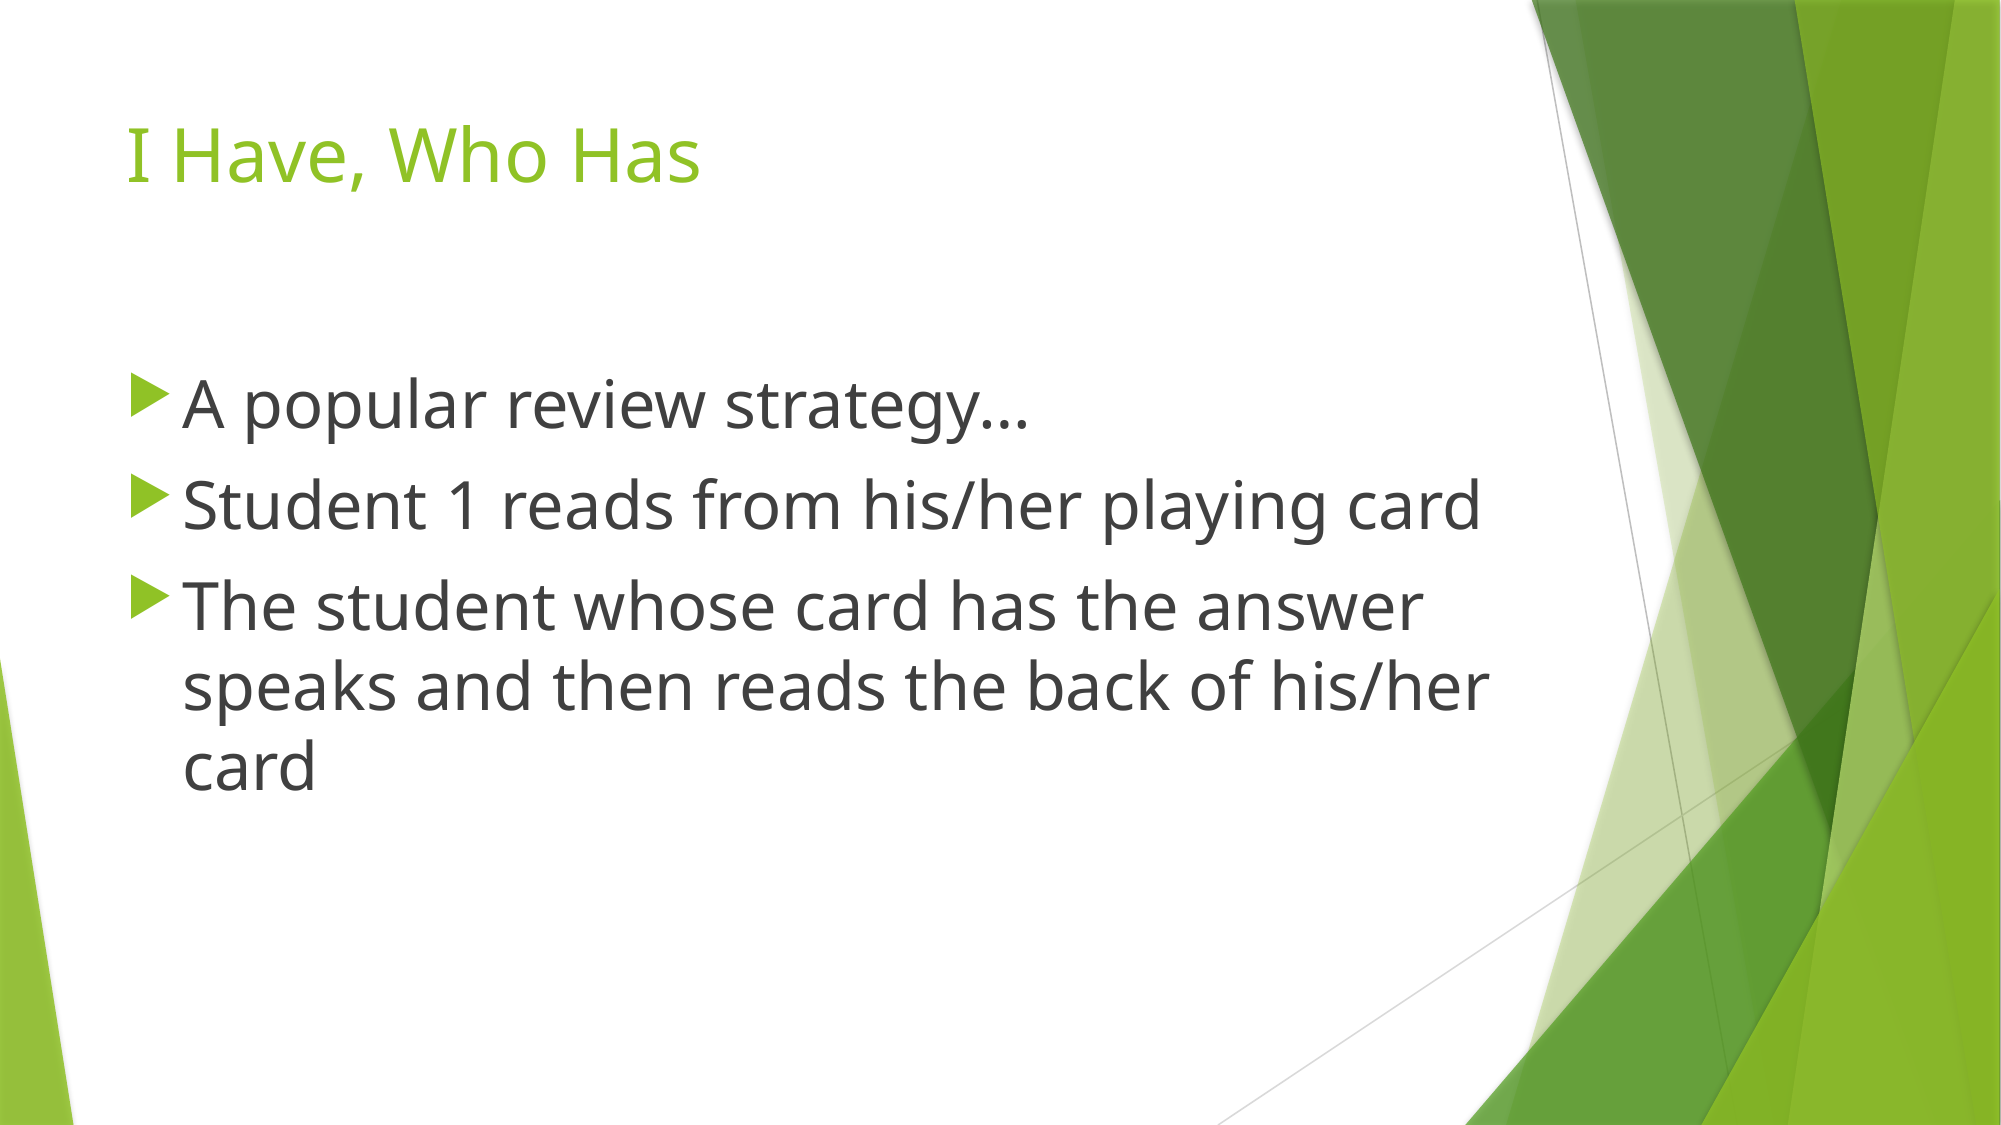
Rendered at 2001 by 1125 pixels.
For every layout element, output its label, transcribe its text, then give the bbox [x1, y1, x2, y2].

list A popular review strategy… Student 1 reads from his/her playing card The student whose card has the answer speaks and then reads the back of his/her card [111, 354, 1522, 992]
title I Have, Who Has [111, 99, 1522, 317]
